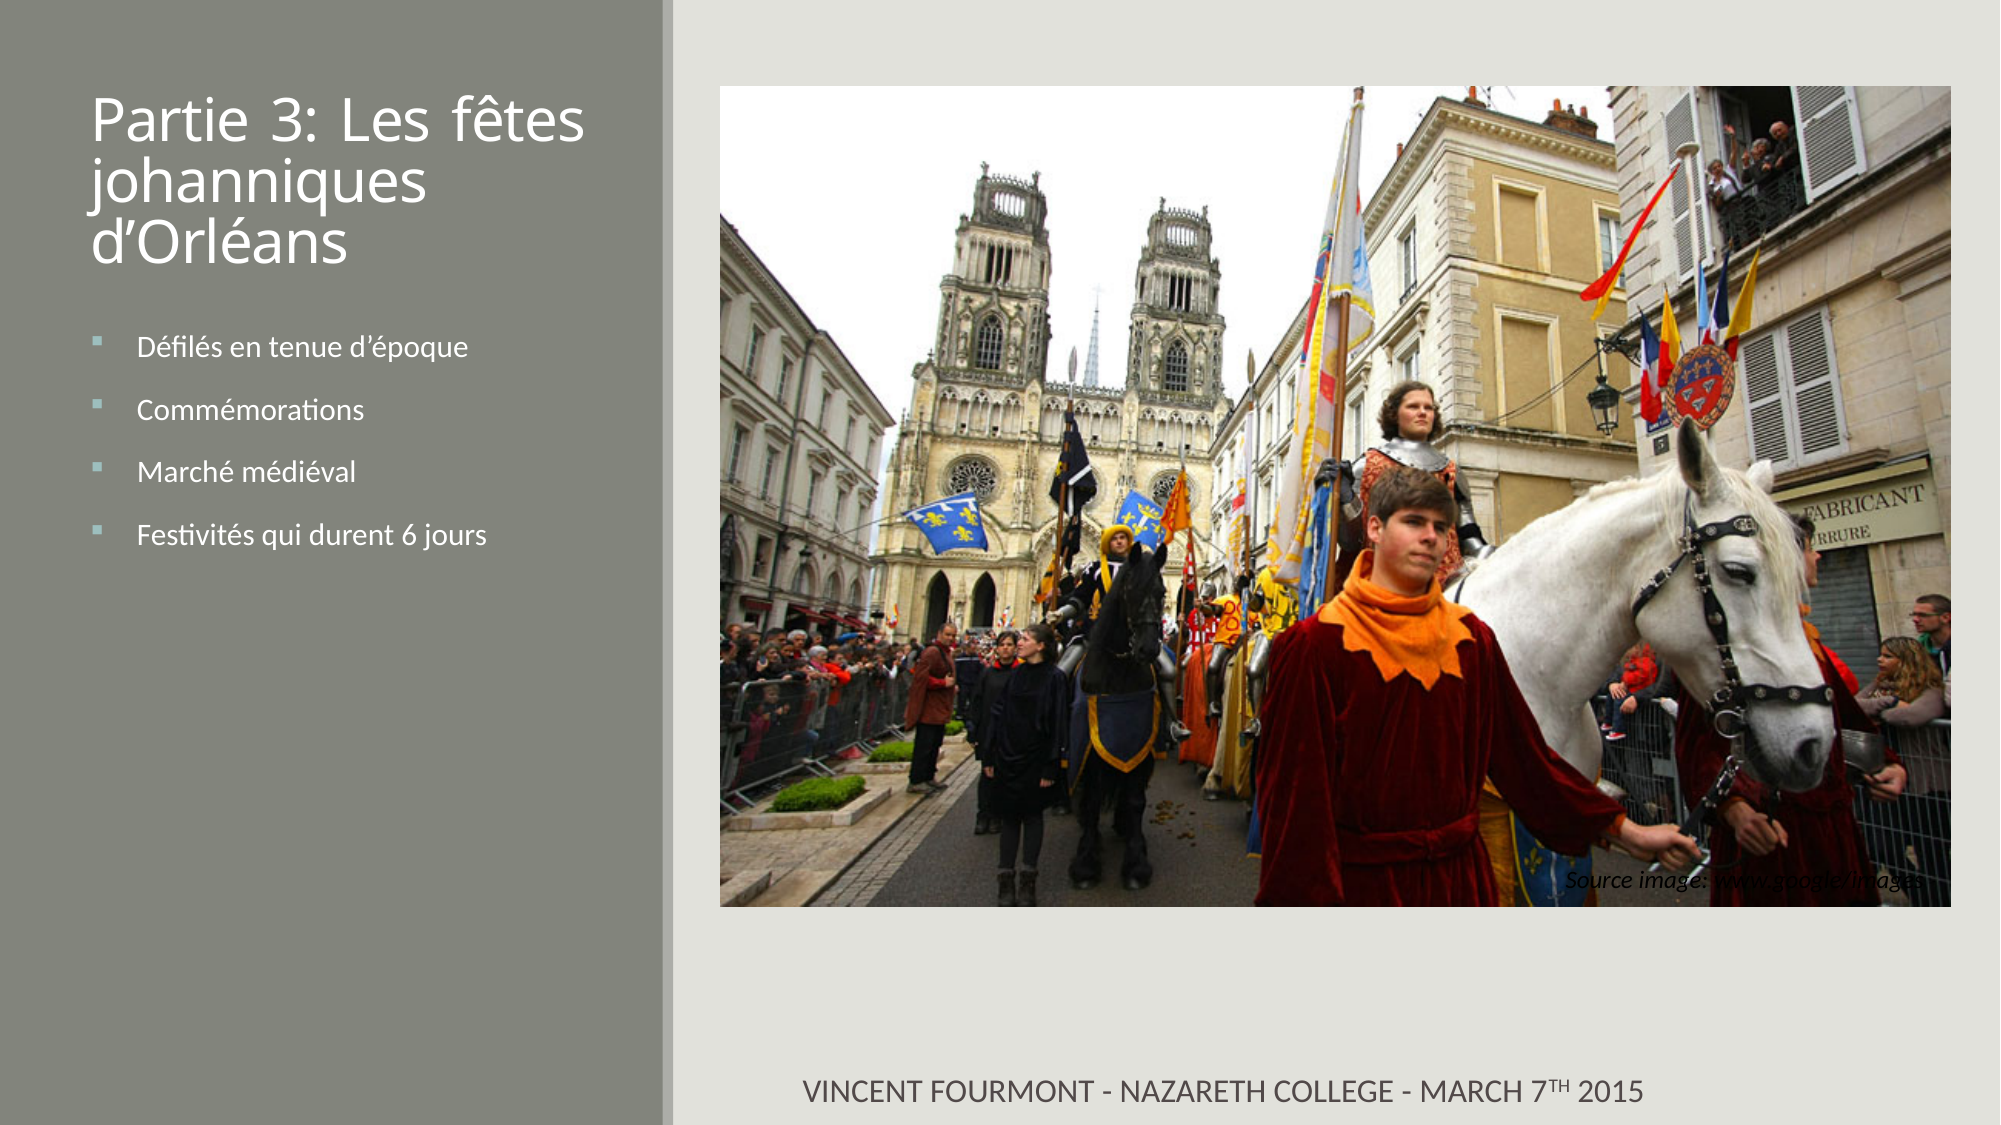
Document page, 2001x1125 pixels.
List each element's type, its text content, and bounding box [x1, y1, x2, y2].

title Partie 3: Les fêtes johanniques d’Orléans [75, 43, 600, 284]
footer Vincent FOURMONT - Nazareth College - March 7th 2015 [787, 1059, 1719, 1120]
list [720, 86, 1952, 907]
list Défilés en tenue d’époque Commémorations Marché médiéval Festivités qui durent 6 jours [75, 322, 600, 1035]
